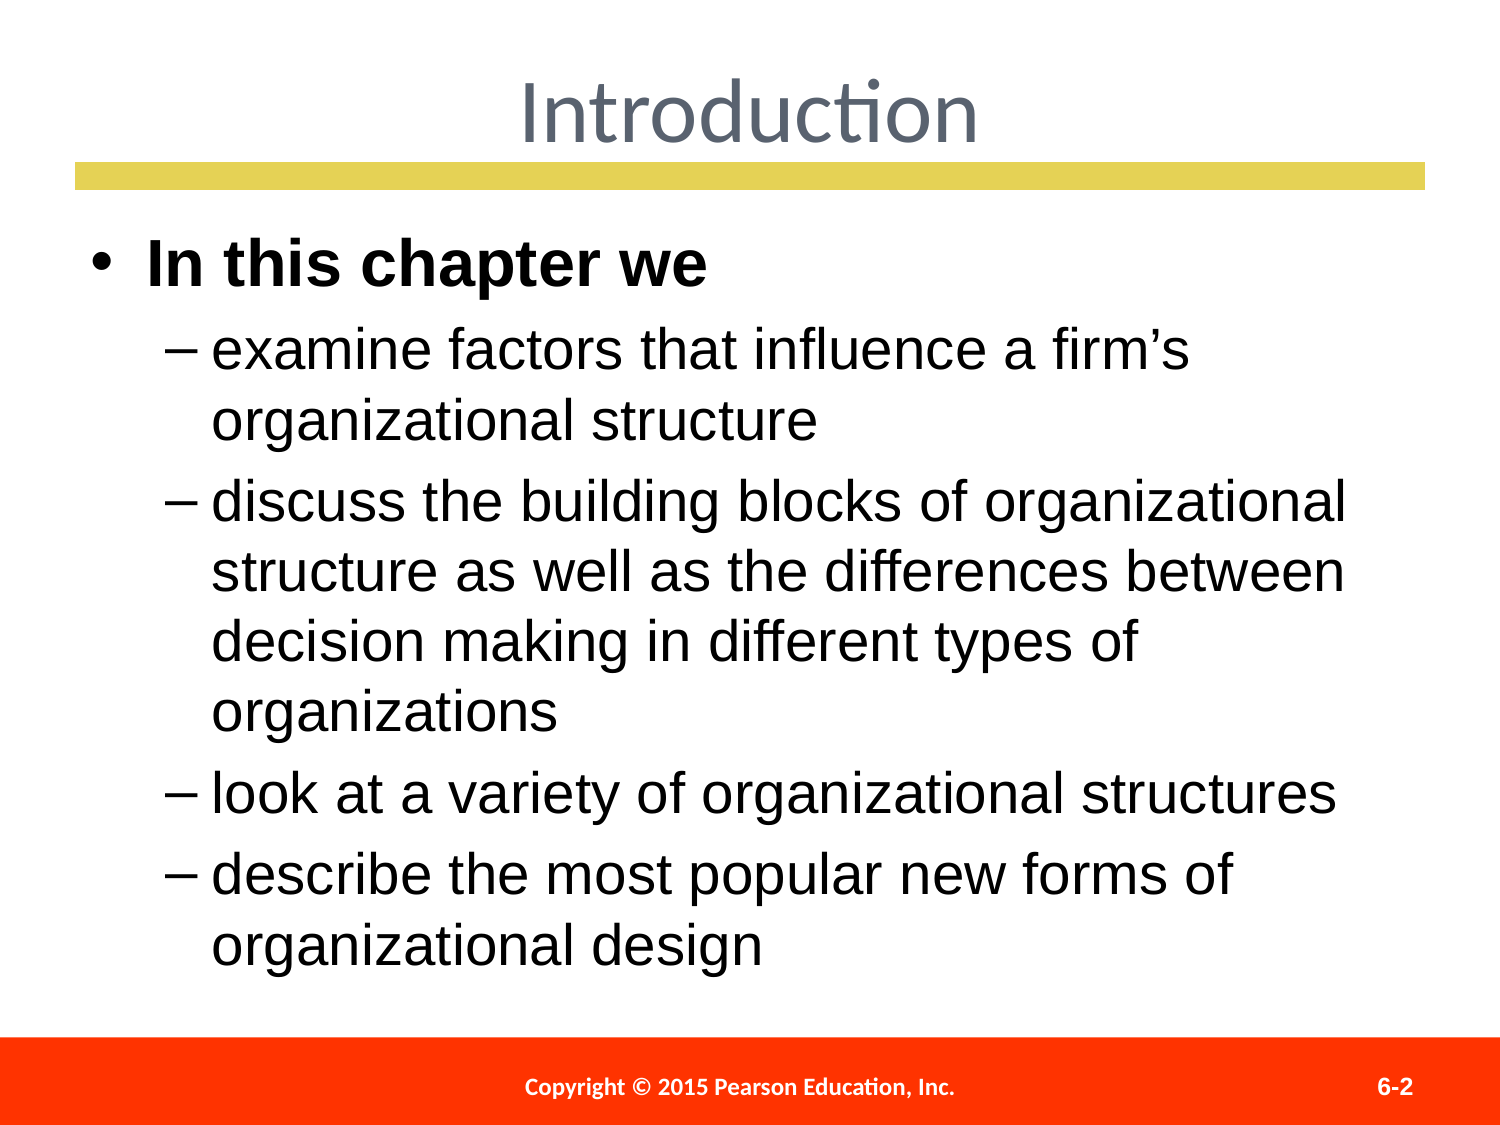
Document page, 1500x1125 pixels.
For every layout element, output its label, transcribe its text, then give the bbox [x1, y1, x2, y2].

list In this chapter we examine factors that influence a firm’s organizational structure discuss the building blocks of organizational structure as well as the differences between decision making in different types of organizations look at a variety of organizational structures describe the most popular new forms of organizational design [74, 212, 1426, 1006]
title Introduction [74, 12, 1426, 201]
